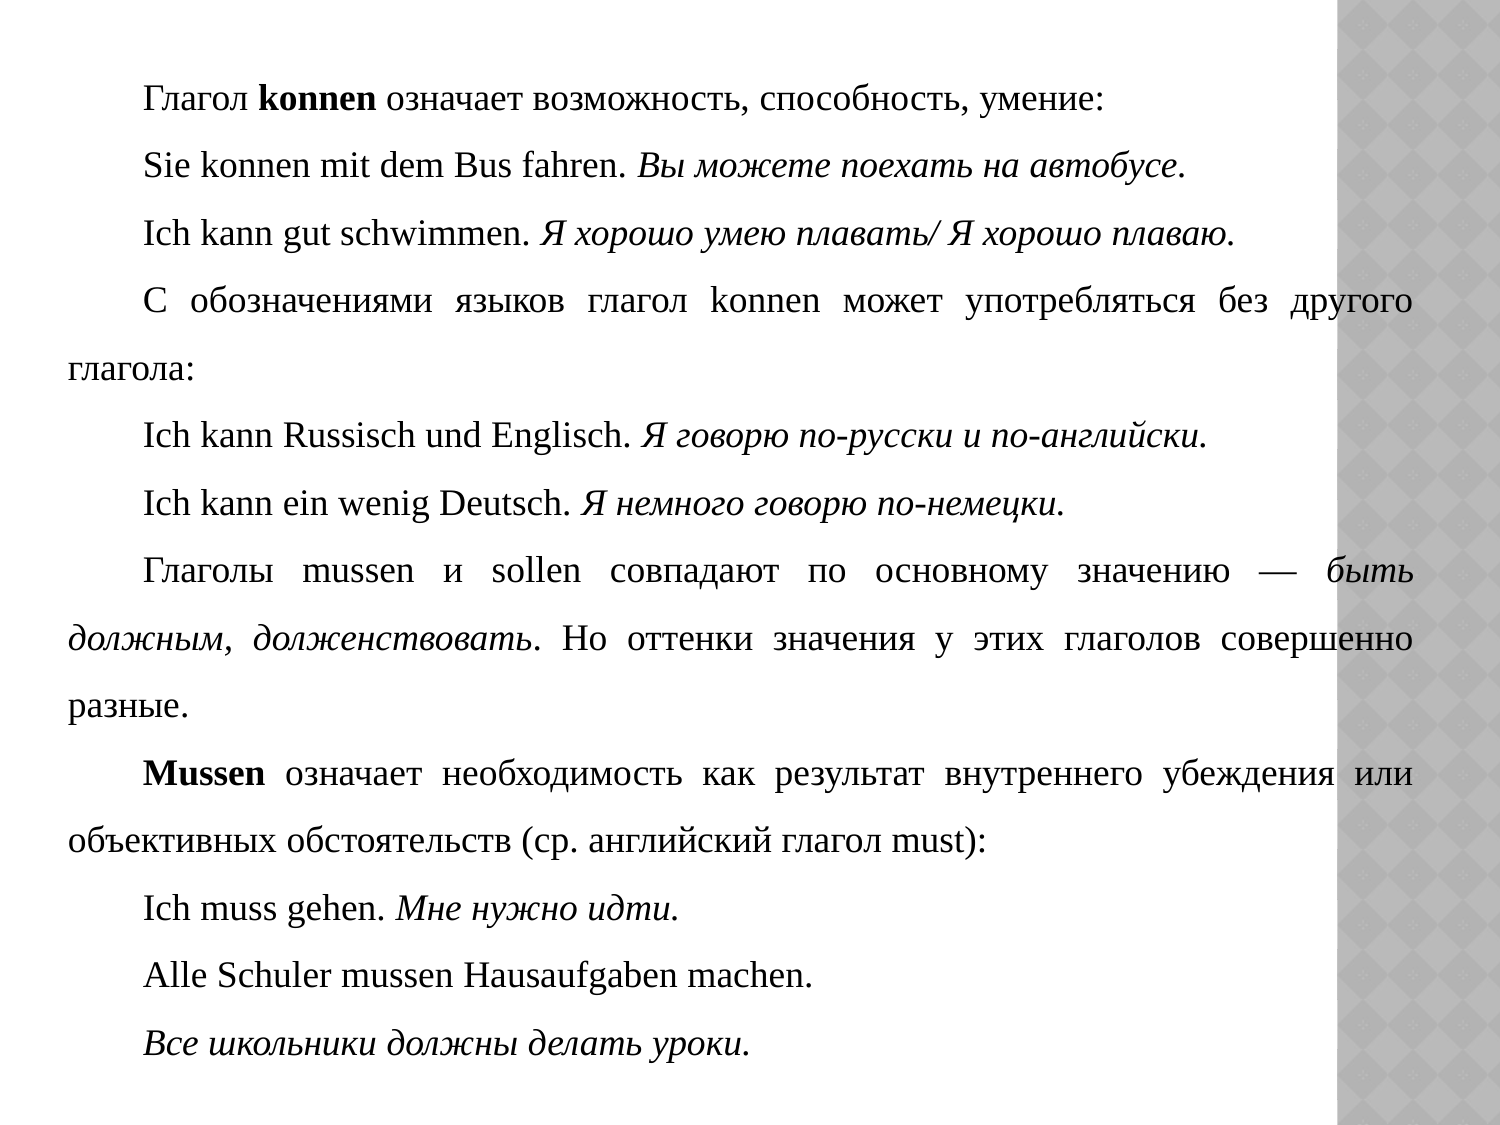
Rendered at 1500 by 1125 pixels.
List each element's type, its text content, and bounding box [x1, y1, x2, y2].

list Глагол konnen означает возможность, способность, умение: Sie konnen mit dem Bus fahren. Вы можете поехать на автобусе. Ich kann gut schwimmen. Я хорошо умею плавать/ Я хорошо плаваю. С обозначениями языков глагол konnen может употребляться без другого глагола: Ich kann Russisch und Englisch. Я говорю по-русски и по-английски. Ich kann ein wenig Deutsch. Я немного говорю по-немецки. Глаголы mussen и sollen совпадают по основному значению — быть должным, долженствовать. Но оттенки значения у этих глаголов совершенно разные. Mussen означает необходимость как результат внутреннего убеждения или объективных обстоятельств (ср. английский глагол must): Ich muss gehen. Мне нужно идти. Alle Schuler mussen Hausaufgaben machen. Все школьники должны делать уроки. [53, 42, 1430, 710]
